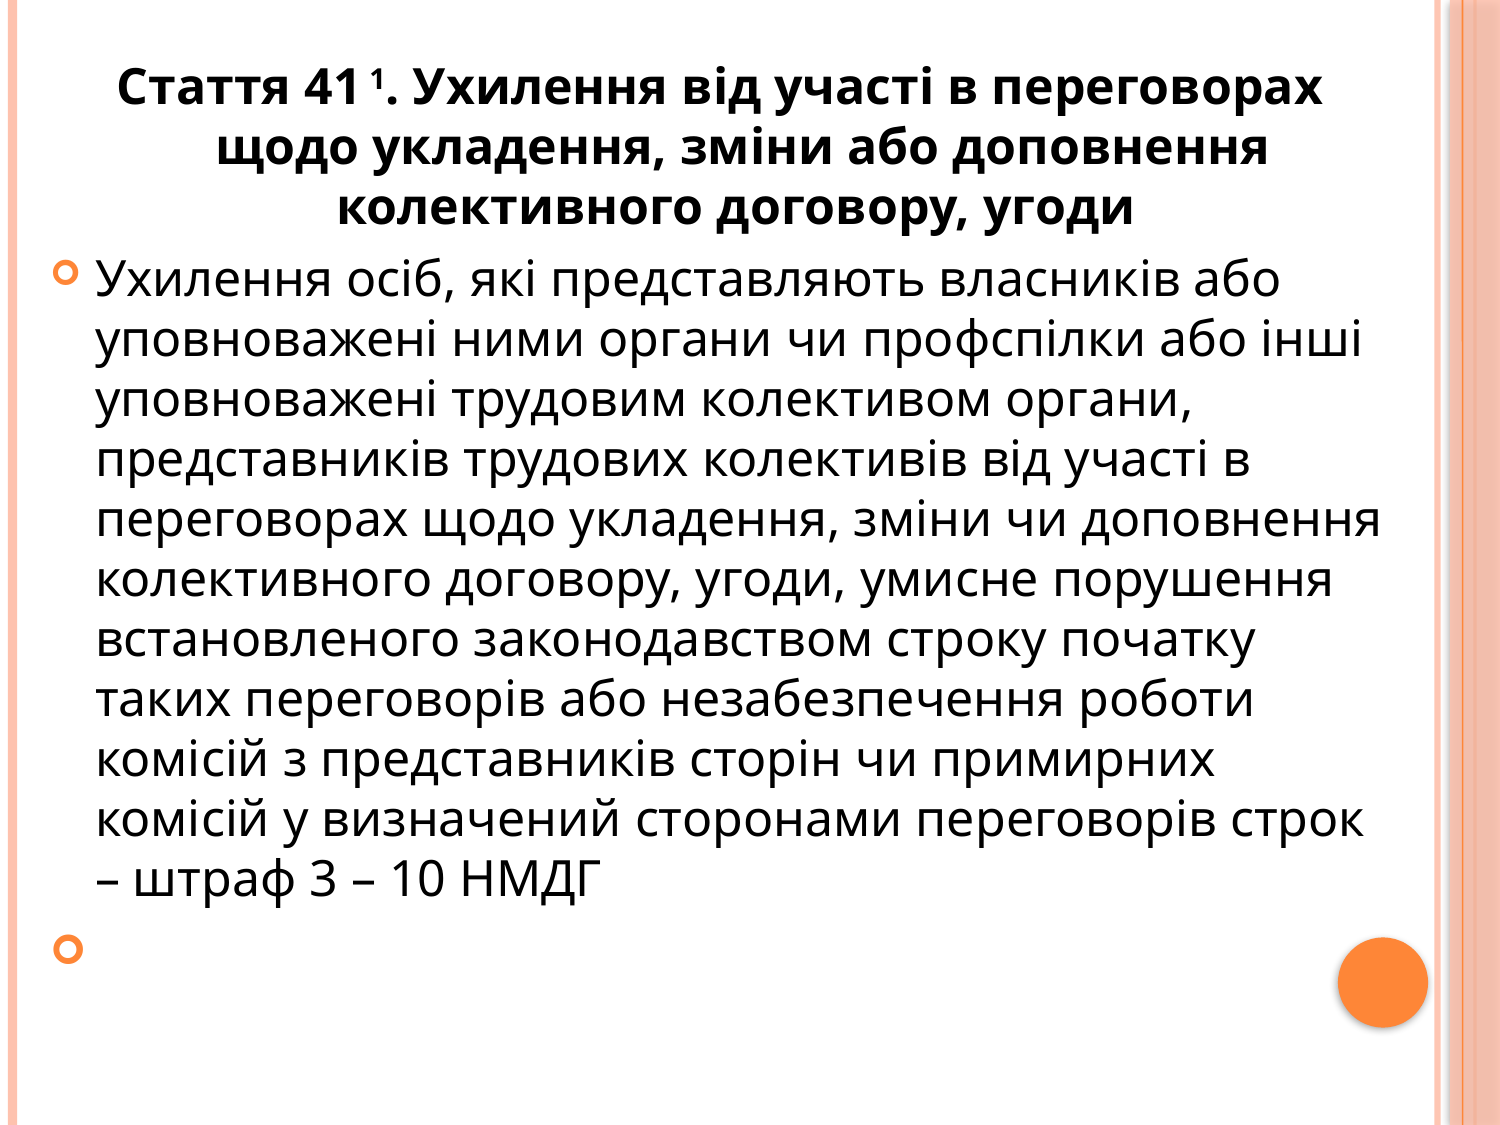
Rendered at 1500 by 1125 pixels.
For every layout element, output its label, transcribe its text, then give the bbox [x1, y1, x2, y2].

list Стаття 41 1. Ухилення від участі в переговорах щодо укладення, зміни або доповнення колективного договору, угоди Ухилення осіб, які представляють власників або уповноважені ними органи чи профспілки або інші уповноважені трудовим колективом органи, представників трудових колективів від участі в переговорах щодо укладення, зміни чи доповнення колективного договору, угоди, умисне порушення встановленого законодавством строку початку таких переговорів або незабезпечення роботи комісій з представників сторін чи примирних комісій у визначений сторонами переговорів строк – штраф 3 – 10 НМДГ [34, 46, 1406, 1067]
